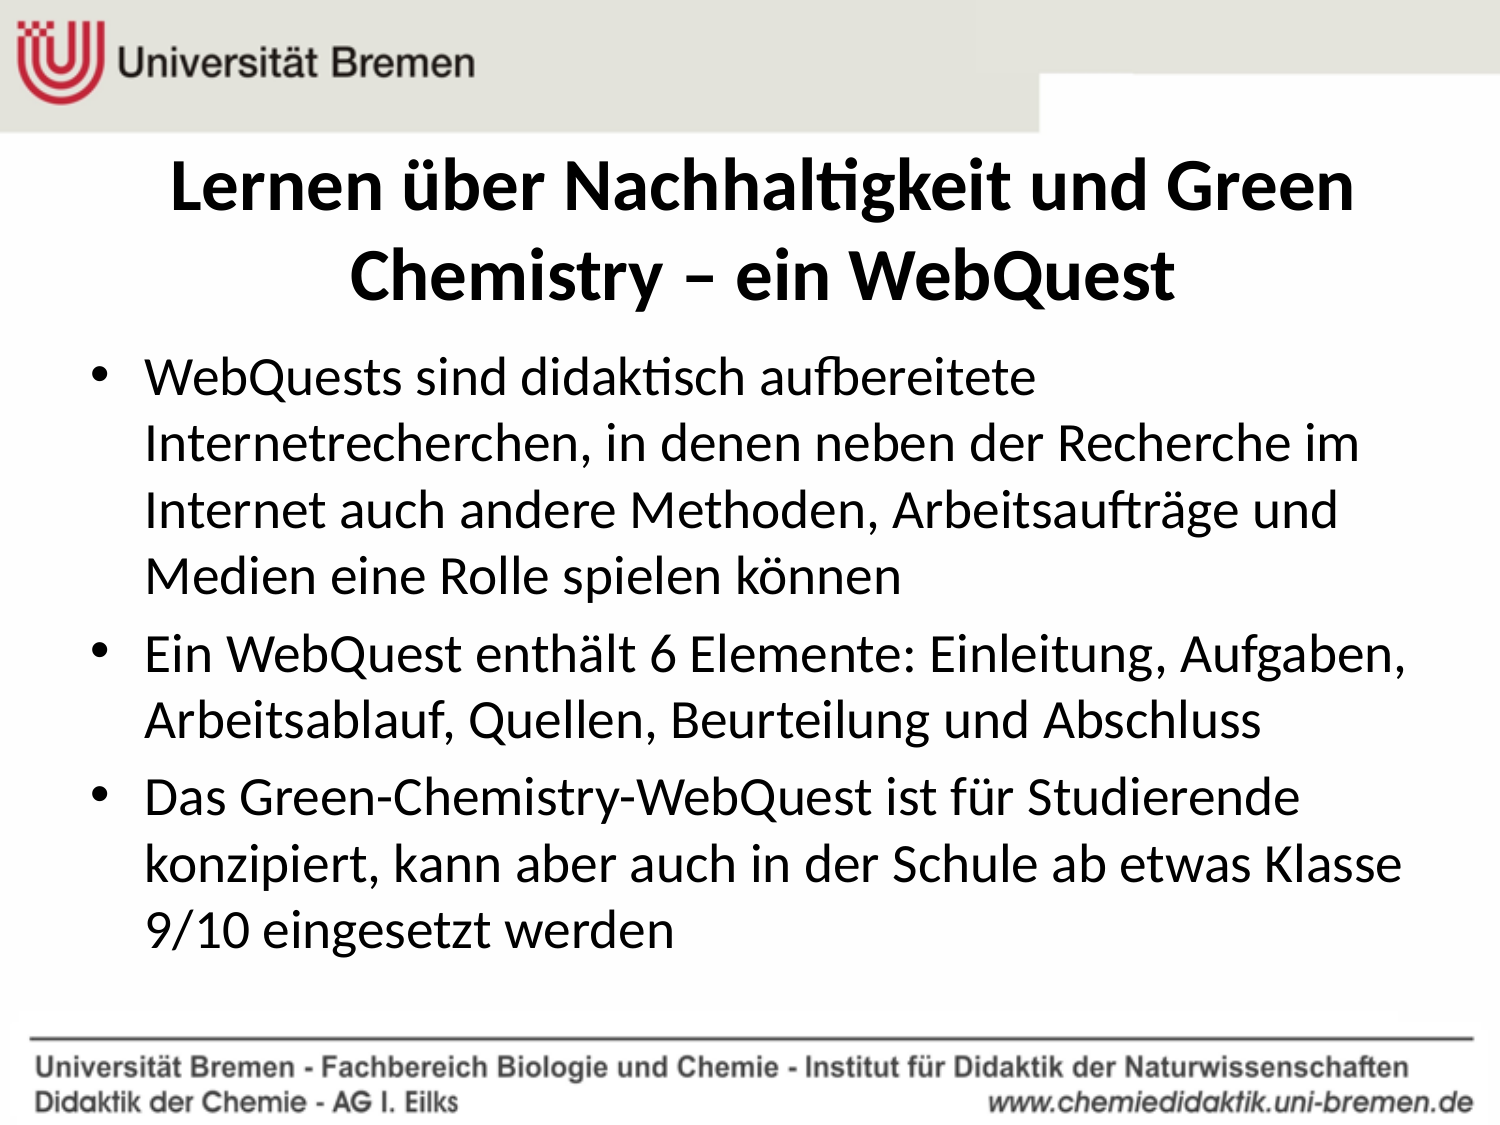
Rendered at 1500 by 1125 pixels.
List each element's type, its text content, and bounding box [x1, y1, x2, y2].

list WebQuests sind didaktisch aufbereitete Internetrecherchen, in denen neben der Recherche im Internet auch andere Methoden, Arbeitsaufträge und Medien eine Rolle spielen können Ein WebQuest enthält 6 Elemente: Einleitung, Aufgaben, Arbeitsablauf, Quellen, Beurteilung und Abschluss Das Green-Chemistry-WebQuest ist für Studierende konzipiert, kann aber auch in der Schule ab etwas Klasse 9/10 eingesetzt werden [75, 332, 1425, 1024]
title Lernen über Nachhaltigkeit und Green Chemistry – ein WebQuest [88, 131, 1439, 320]
picture [0, 0, 1500, 1125]
